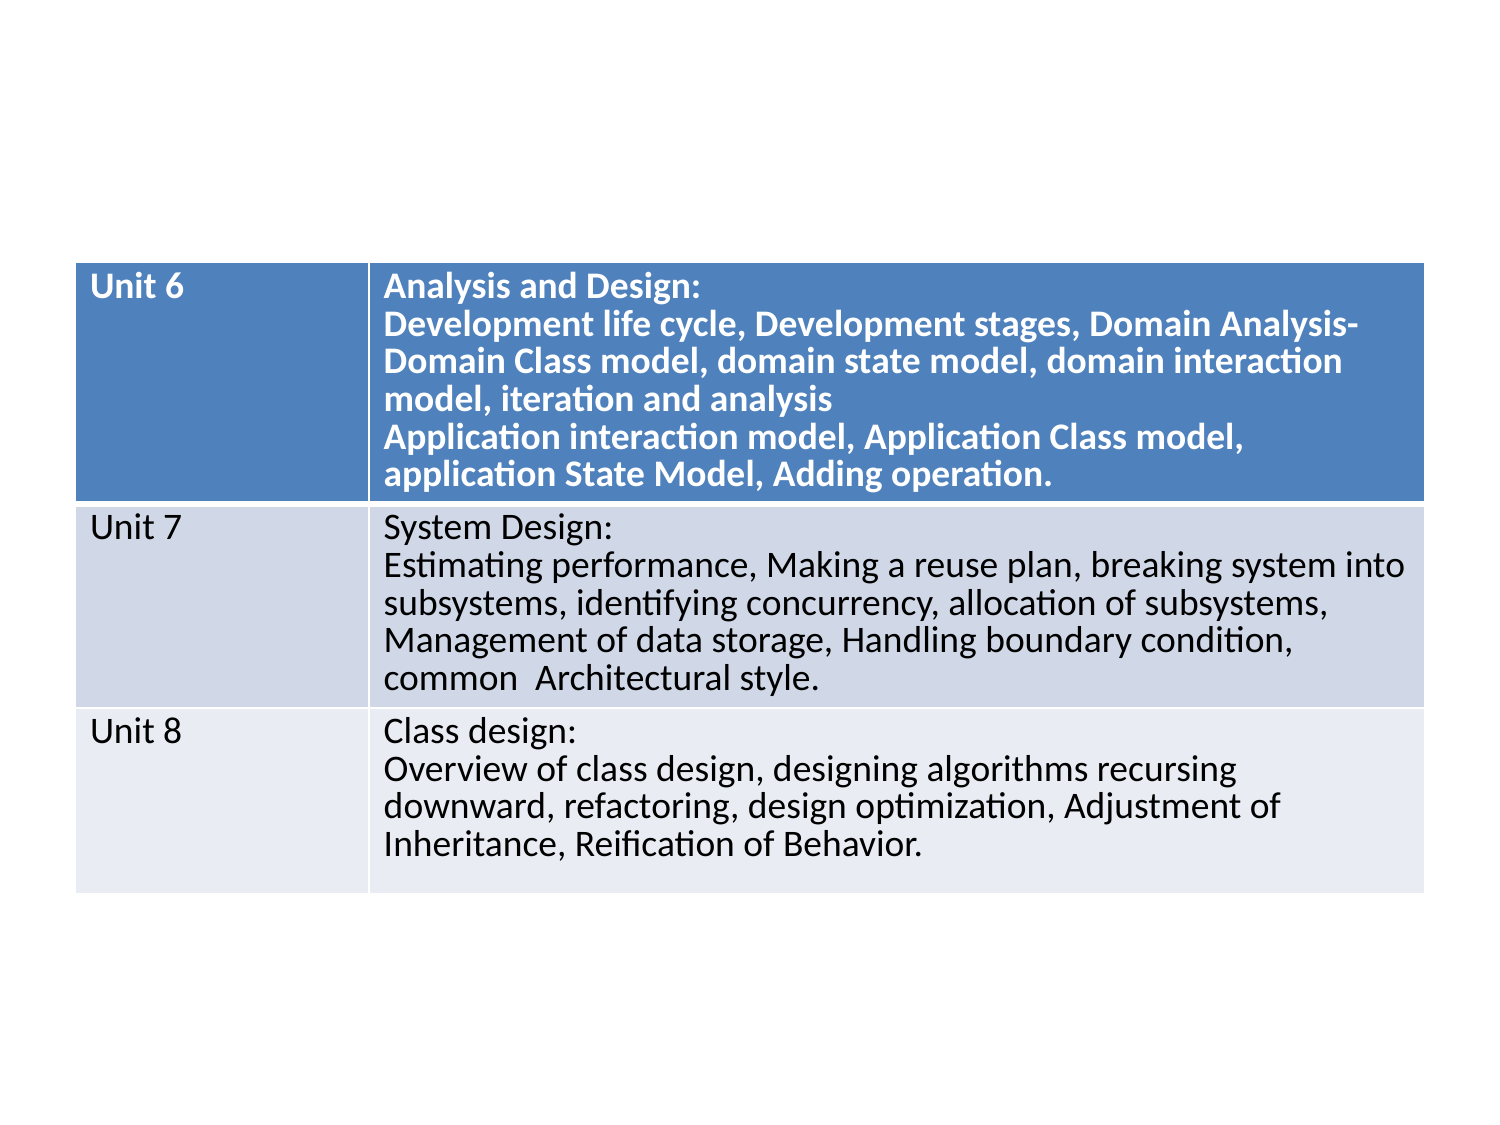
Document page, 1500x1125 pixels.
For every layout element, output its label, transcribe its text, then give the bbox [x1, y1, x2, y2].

table_cell Unit 7 [76, 507, 368, 707]
table_cell Unit 8 [76, 709, 368, 893]
table_cell Class design: Overview of class design, designing algorithms recursing downward, refactoring, design optimization, Adjustment of Inheritance, Reification of Behavior. [370, 709, 1424, 893]
table_header Analysis and Design: Development life cycle, Development stages, Domain Analysis-Domain Class model, domain state model, domain interaction model, iteration and analysis Application interaction model, Application Class model, application State Model, Adding operation. [370, 263, 1424, 501]
table_header Unit 6 [76, 263, 368, 501]
table_cell System Design: Estimating performance, Making a reuse plan, breaking system into subsystems, identifying concurrency, allocation of subsystems, Management of data storage, Handling boundary condition, common Architectural style. [370, 507, 1424, 707]
